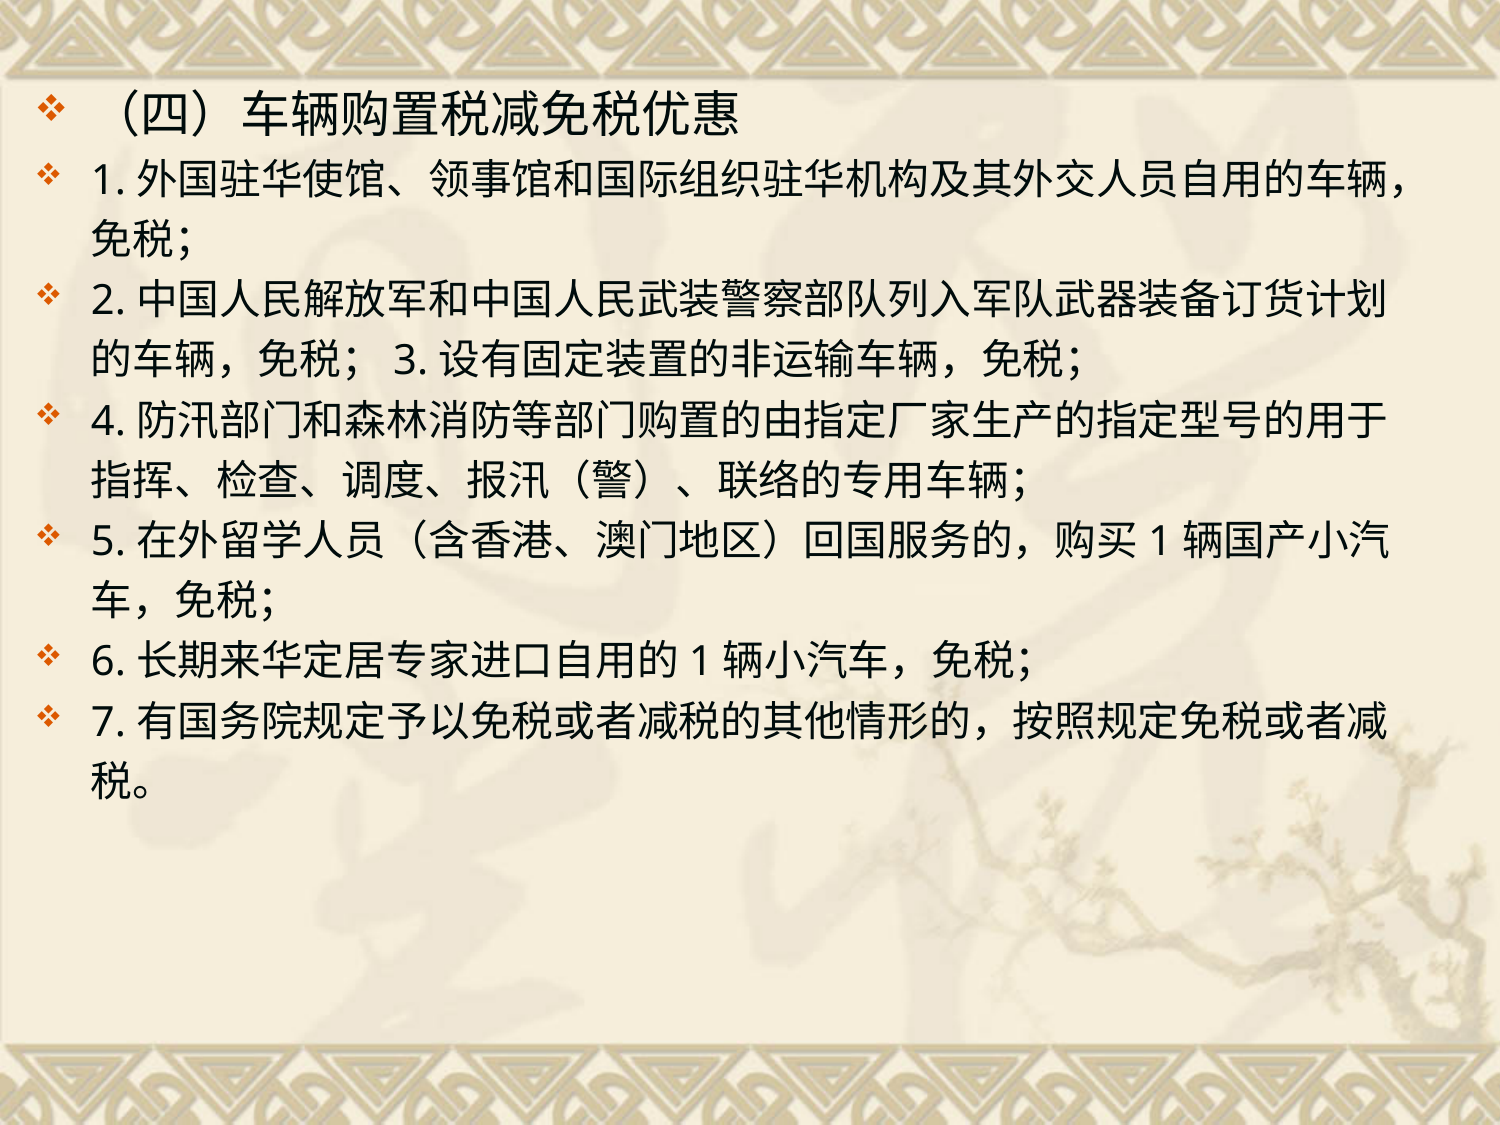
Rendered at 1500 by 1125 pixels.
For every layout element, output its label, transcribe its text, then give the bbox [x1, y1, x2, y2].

picture [0, 0, 1500, 1125]
list （四）车辆购置税减免税优惠 1.外国驻华使馆、领事馆和国际组织驻华机构及其外交人员自用的车辆，免税； 2.中国人民解放军和中国人民武装警察部队列入军队武器装备订货计划的车辆，免税；3.设有固定装置的非运输车辆，免税； 4.防汛部门和森林消防等部门购置的由指定厂家生产的指定型号的用于指挥、检查、调度、报汛（警）、联络的专用车辆； 5.在外留学人员（含香港、澳门地区）回国服务的，购买1辆国产小汽车，免税； 6.长期来华定居专家进口自用的1辆小汽车，免税； 7.有国务院规定予以免税或者减税的其他情形的，按照规定免税或者减税。 [19, 62, 1422, 1095]
